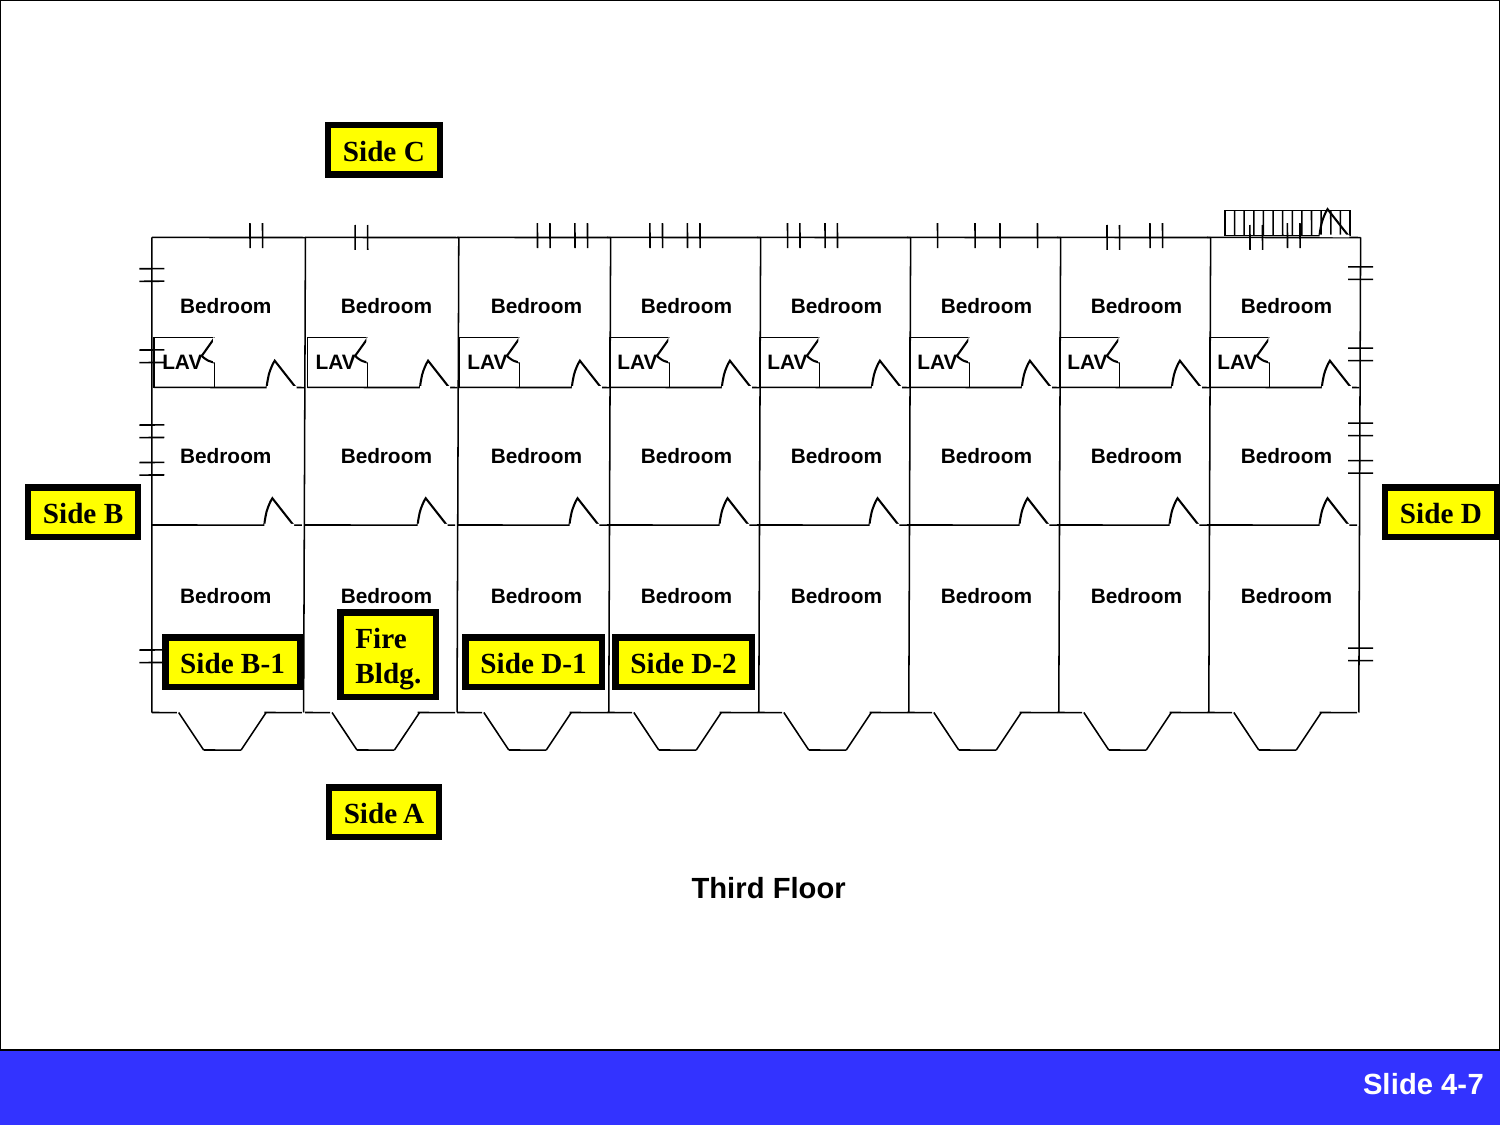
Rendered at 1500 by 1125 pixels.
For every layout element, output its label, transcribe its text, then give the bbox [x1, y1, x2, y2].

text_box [24, 124, 1500, 913]
text_box [0, 0, 1500, 1050]
slide_number Slide 4-117 [1148, 1057, 1499, 1125]
